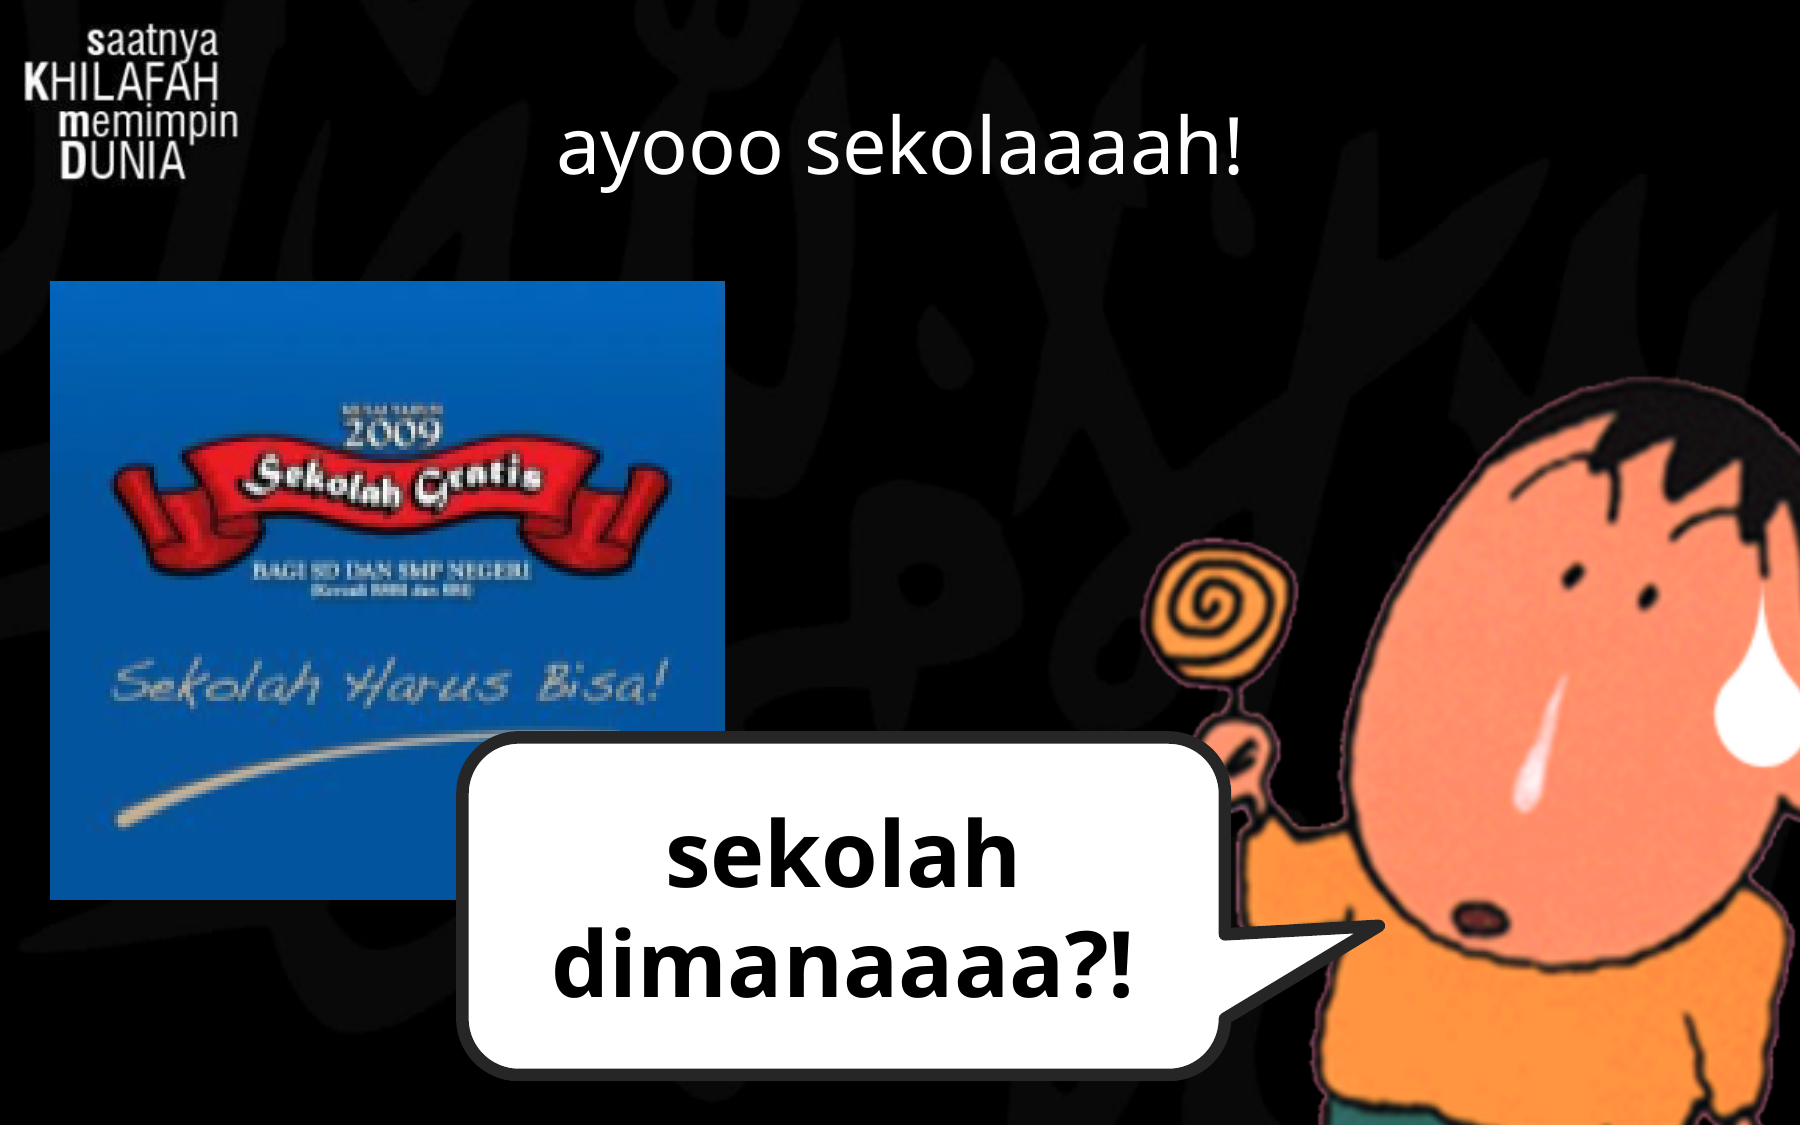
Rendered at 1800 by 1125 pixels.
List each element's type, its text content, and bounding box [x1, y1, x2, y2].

text_box ayooo sekolaaaah! [0, 86, 1800, 200]
picture [0, 200, 1800, 1125]
text_box sekolah dimanaaaa?! [460, 735, 1094, 1078]
picture [0, 0, 1800, 86]
